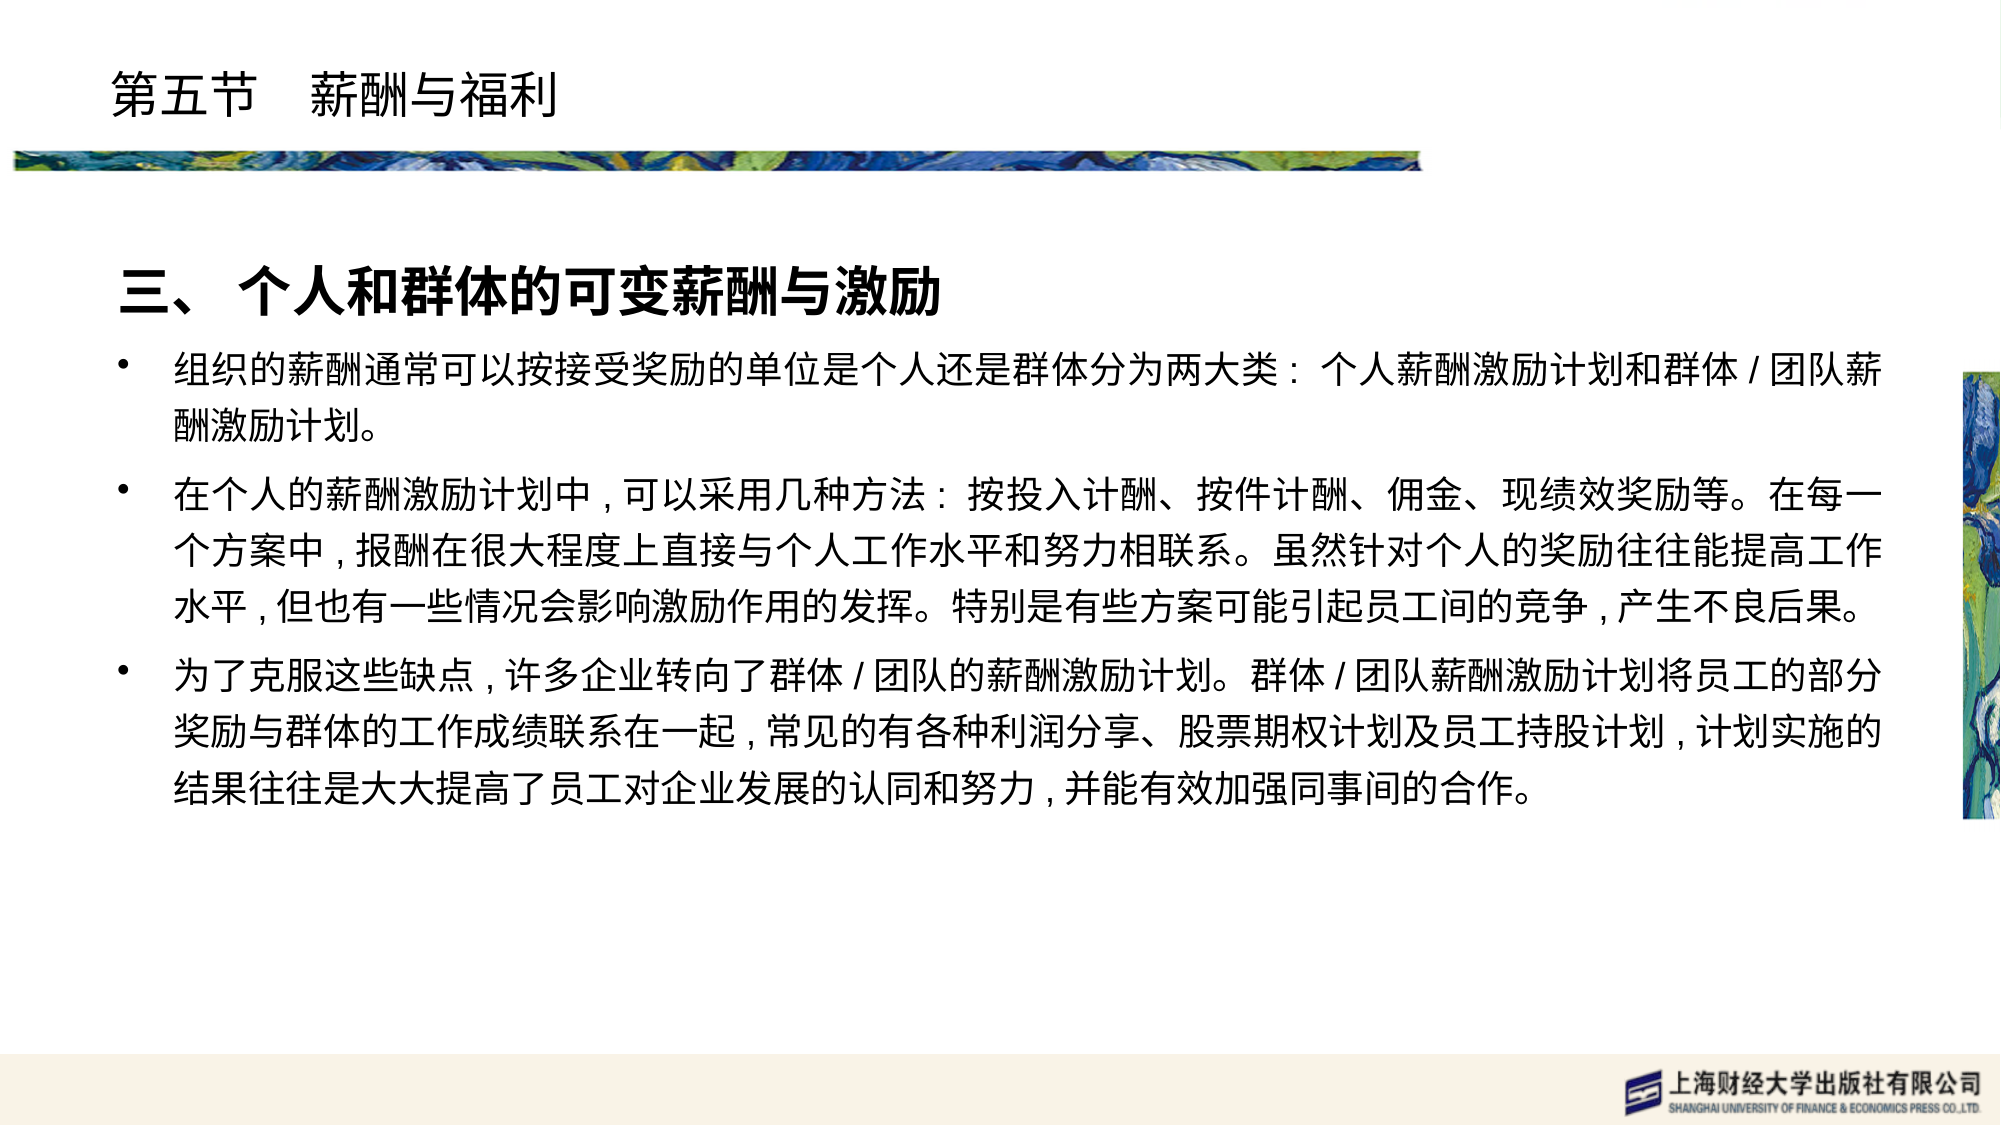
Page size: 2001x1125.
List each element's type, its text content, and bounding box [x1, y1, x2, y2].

list 三、 个人和群体的可变薪酬与激励 组织的薪酬通常可以按接受奖励的单位是个人还是群体分为两大类: 个人薪酬激励计划和群体/团队薪酬激励计划。 在个人的薪酬激励计划中,可以采用几种方法: 按投入计酬、按件计酬、佣金、现绩效奖励等。在每一个方案中,报酬在很大程度上直接与个人工作水平和努力相联系。虽然针对个人的奖励往往能提高工作水平,但也有一些情况会影响激励作用的发挥。特别是有些方案可能引起员工间的竞争,产生不良后果。 为了克服这些缺点,许多企业转向了群体/团队的薪酬激励计划。群体/团队薪酬激励计划将员工的部分奖励与群体的工作成绩联系在一起,常见的有各种利润分享、股票期权计划及员工持股计划,计划实施的结果往往是大大提高了员工对企业发展的认同和努力,并能有效加强同事间的合作。 [102, 233, 1898, 1032]
title 第五节 薪酬与福利 [94, 42, 1451, 146]
picture [0, 0, 2001, 1125]
